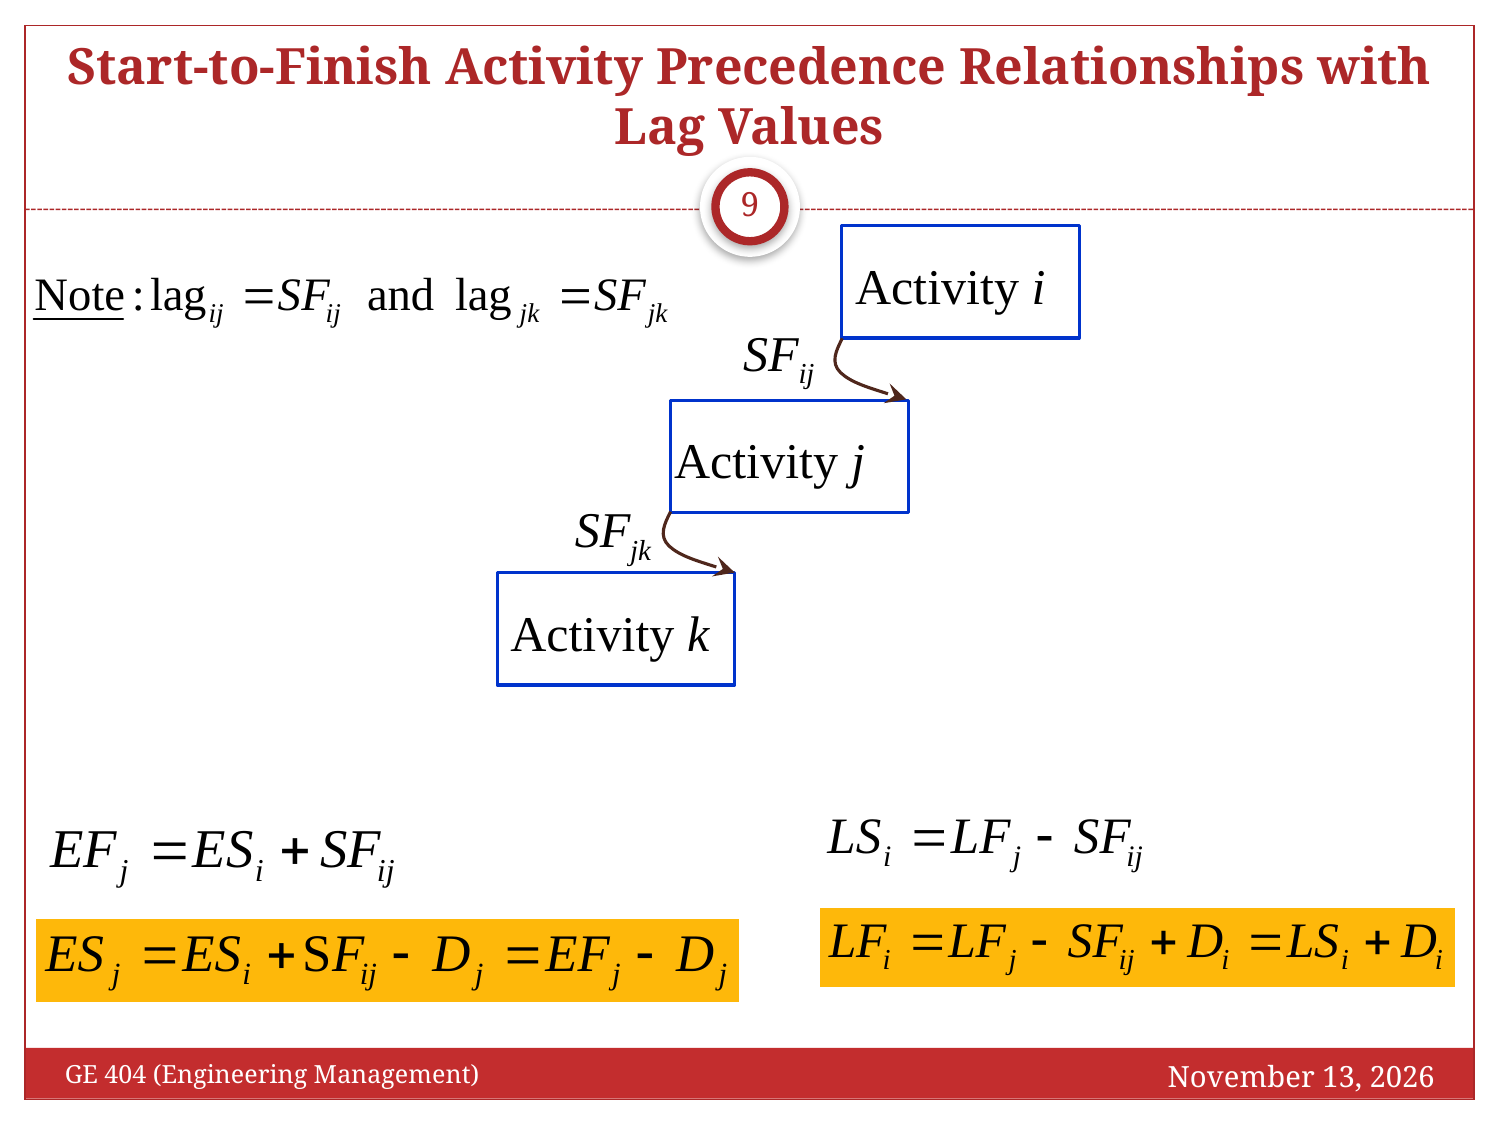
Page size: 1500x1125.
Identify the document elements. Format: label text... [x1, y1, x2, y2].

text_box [40, 812, 406, 900]
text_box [25, 263, 679, 338]
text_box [817, 802, 1155, 884]
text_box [819, 908, 1456, 987]
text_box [495, 225, 1080, 686]
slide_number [950, 1050, 1450, 1111]
title Start-to-Finish Activity Precedence Relationships with Lag Values [49, 37, 1450, 162]
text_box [35, 918, 739, 1003]
slide_number 9 [712, 169, 788, 222]
footer GE 404 (Engineering Management) [50, 1051, 638, 1112]
